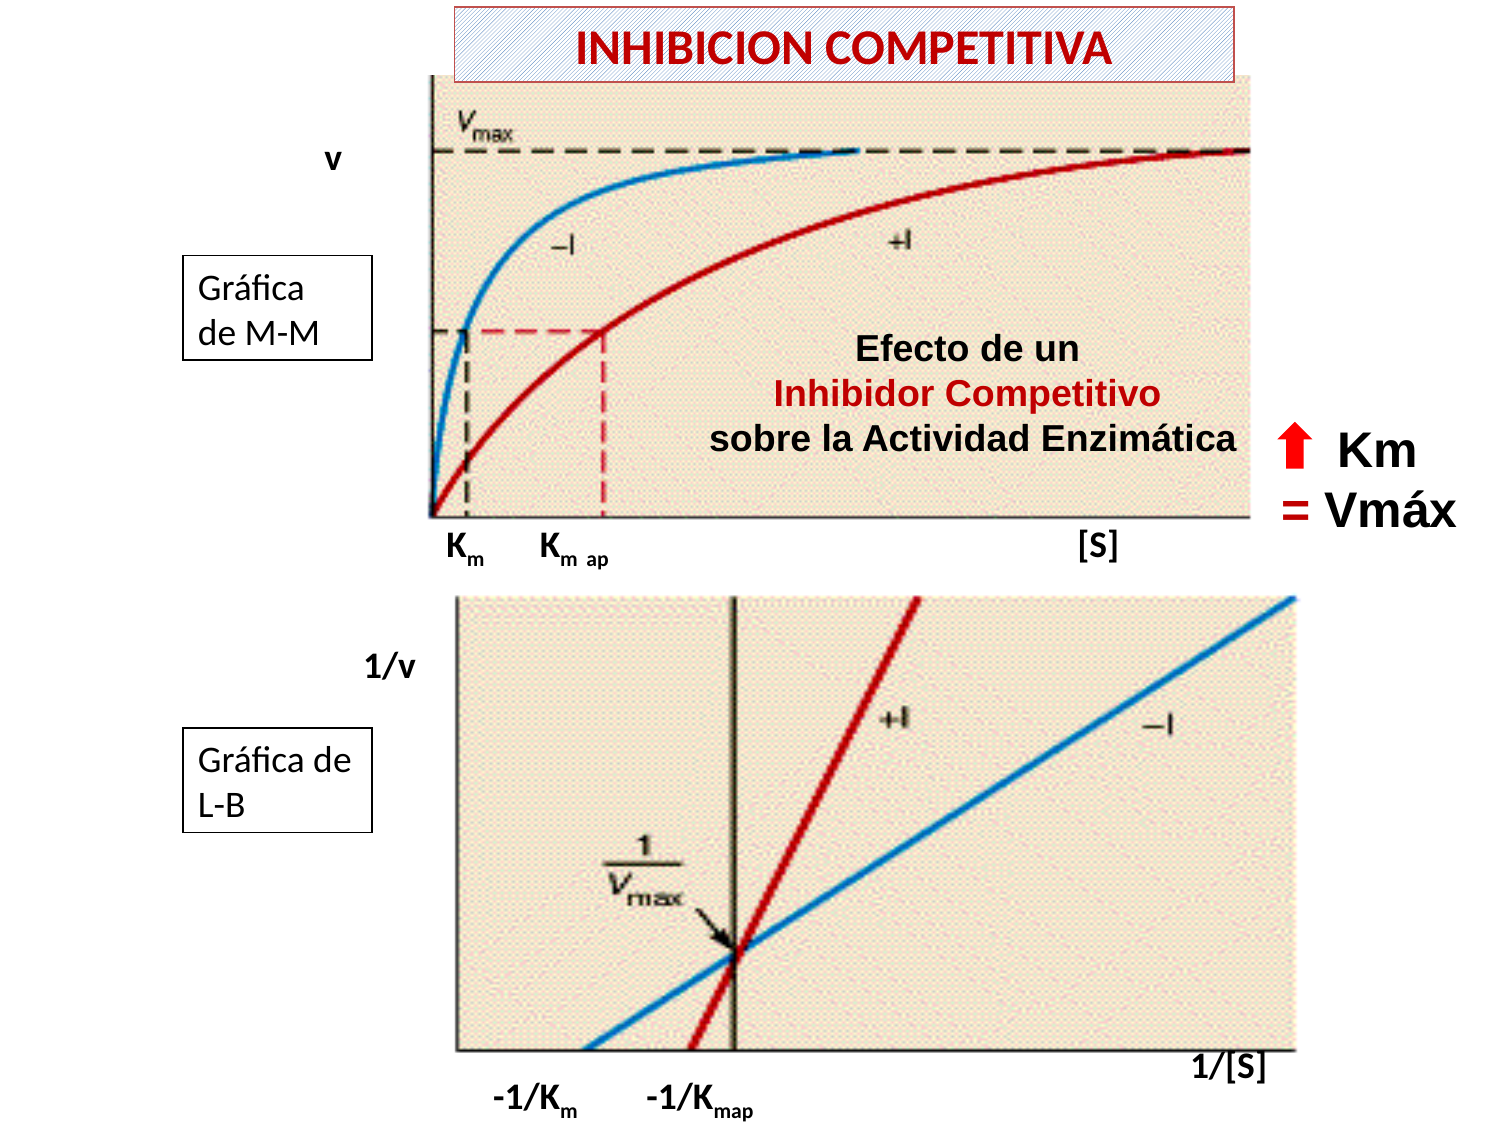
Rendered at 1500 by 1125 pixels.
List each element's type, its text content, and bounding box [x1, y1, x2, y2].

text_box Gráfica de L-B [183, 727, 373, 833]
text_box Km = Vmáx [1266, 410, 1473, 545]
text_box 1/[S] [1175, 1067, 1294, 1094]
text_box [S] [1062, 532, 1169, 573]
text_box v [301, 125, 372, 186]
text_box Gráfica de M-M [183, 255, 373, 361]
text_box -1/Km [478, 1067, 631, 1125]
text_box Km ap [524, 532, 679, 579]
text_box INHIBICION COMPETITIVA [454, 7, 1235, 73]
text_box -1/Kmap [631, 1067, 798, 1125]
text_box Km [431, 532, 524, 579]
picture [399, 74, 1280, 523]
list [454, 585, 1306, 1059]
text_box 1/v [348, 633, 443, 693]
text_box [1284, 419, 1315, 471]
